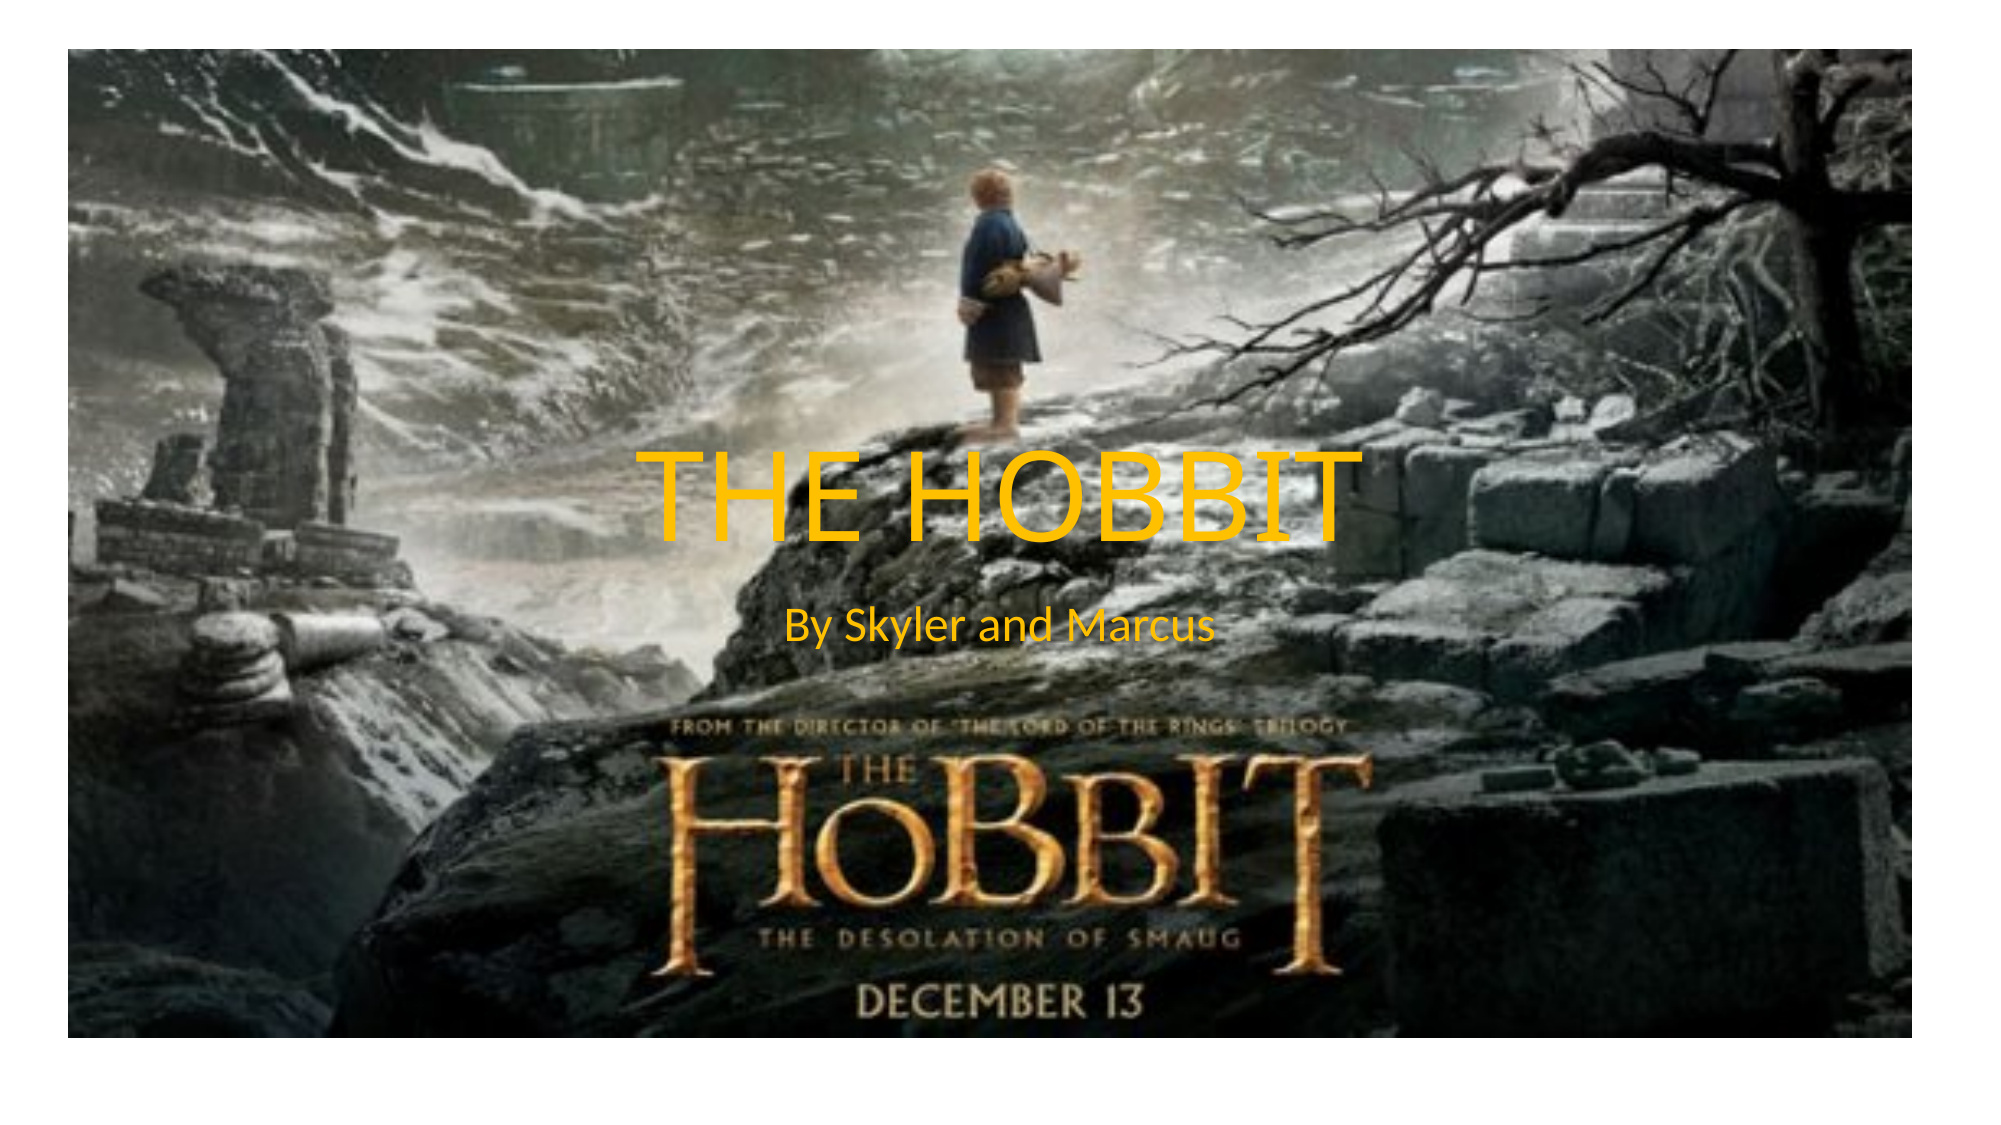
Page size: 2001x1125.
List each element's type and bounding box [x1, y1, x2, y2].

picture [68, 49, 1912, 1038]
